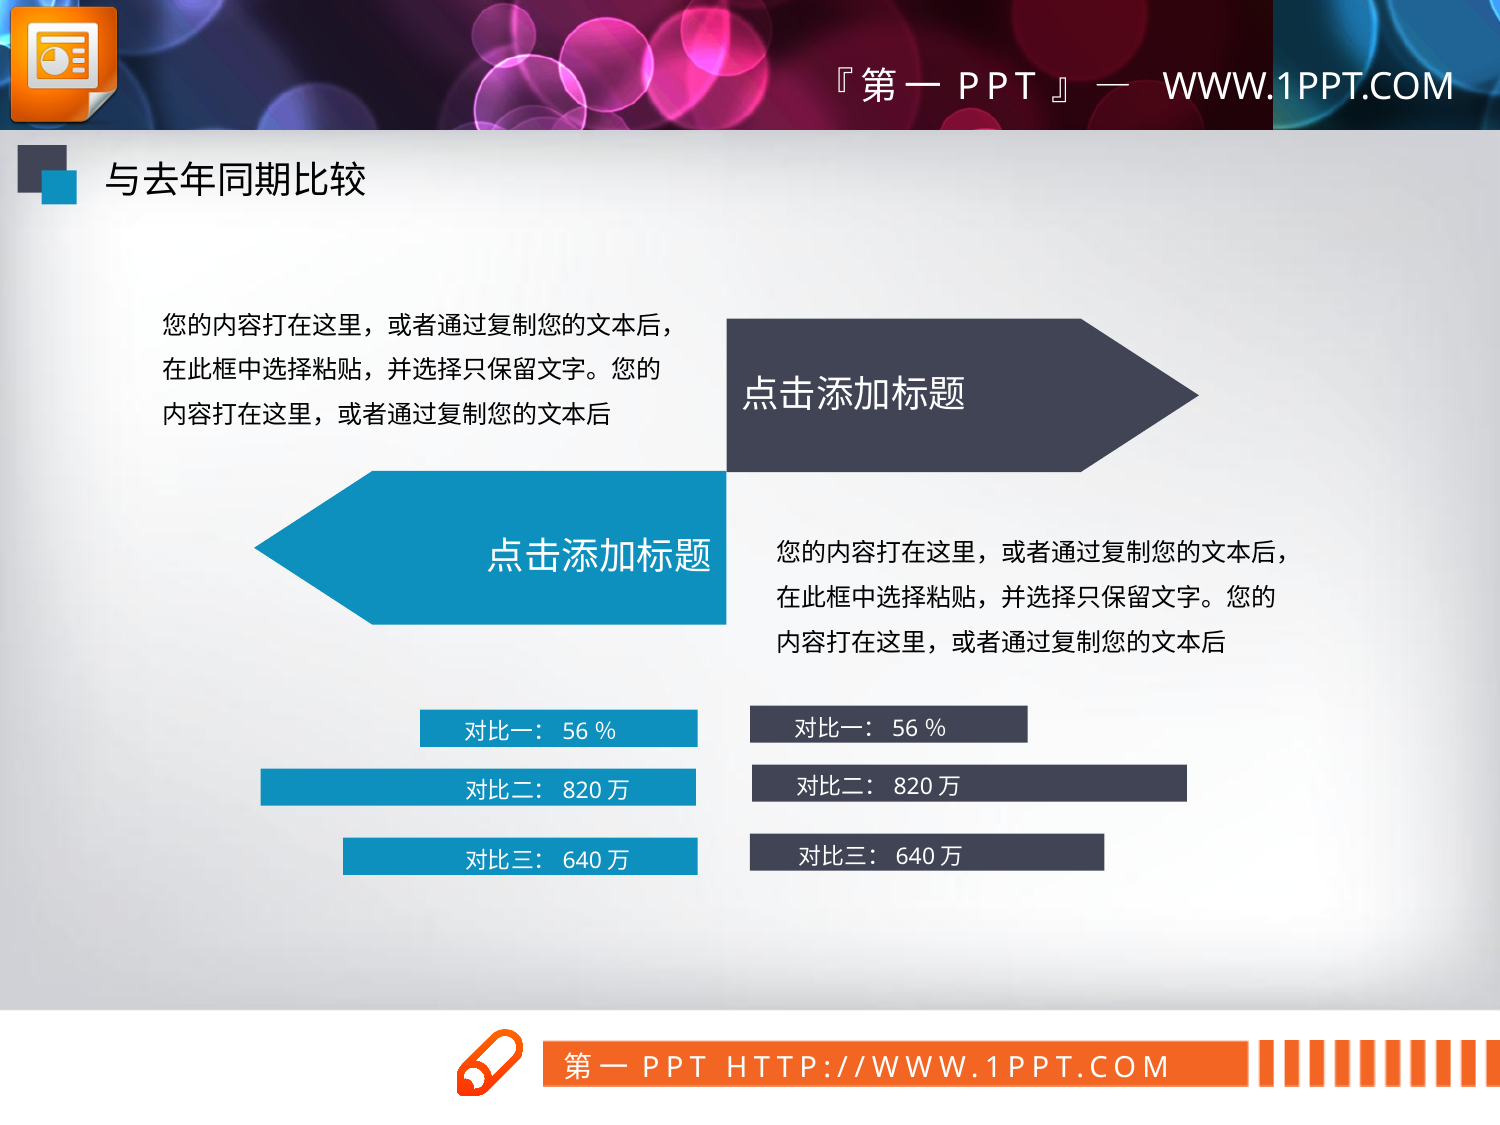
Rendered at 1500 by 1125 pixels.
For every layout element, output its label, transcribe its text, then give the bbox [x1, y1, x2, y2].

text_box [646, 768, 696, 806]
text_box 对比三：640万 [783, 834, 979, 877]
picture [543, 1040, 1500, 1087]
text_box [726, 318, 1199, 473]
text_box 对比二：820万 [450, 768, 646, 811]
text_box [750, 705, 779, 743]
text_box 对比一：56％ [779, 705, 962, 748]
text_box 点击添加标题 [726, 362, 1129, 423]
text_box [632, 709, 698, 747]
text_box [260, 768, 450, 806]
text_box 与去年同期比较 [90, 148, 383, 209]
text_box 点击添加标题 [324, 524, 727, 585]
text_box 对比三：640万 [450, 838, 646, 881]
text_box 对比一：56％ [449, 709, 632, 752]
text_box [17, 144, 77, 205]
text_box [962, 705, 1028, 743]
text_box [749, 833, 1105, 871]
text_box [977, 764, 1187, 802]
text_box [752, 764, 781, 802]
text_box 对比二：820万 [781, 764, 977, 807]
text_box [343, 837, 698, 875]
text_box [254, 470, 727, 625]
picture [0, 0, 1500, 1012]
text_box 您的内容打在这里，或者通过复制您的文本后，在此框中选择粘贴，并选择只保留文字。您的内容打在这里，或者通过复制您的文本后 [147, 286, 680, 437]
text_box [420, 709, 449, 747]
text_box 您的内容打在这里，或者通过复制您的文本后，在此框中选择粘贴，并选择只保留文字。您的内容打在这里，或者通过复制您的文本后 [761, 514, 1294, 664]
